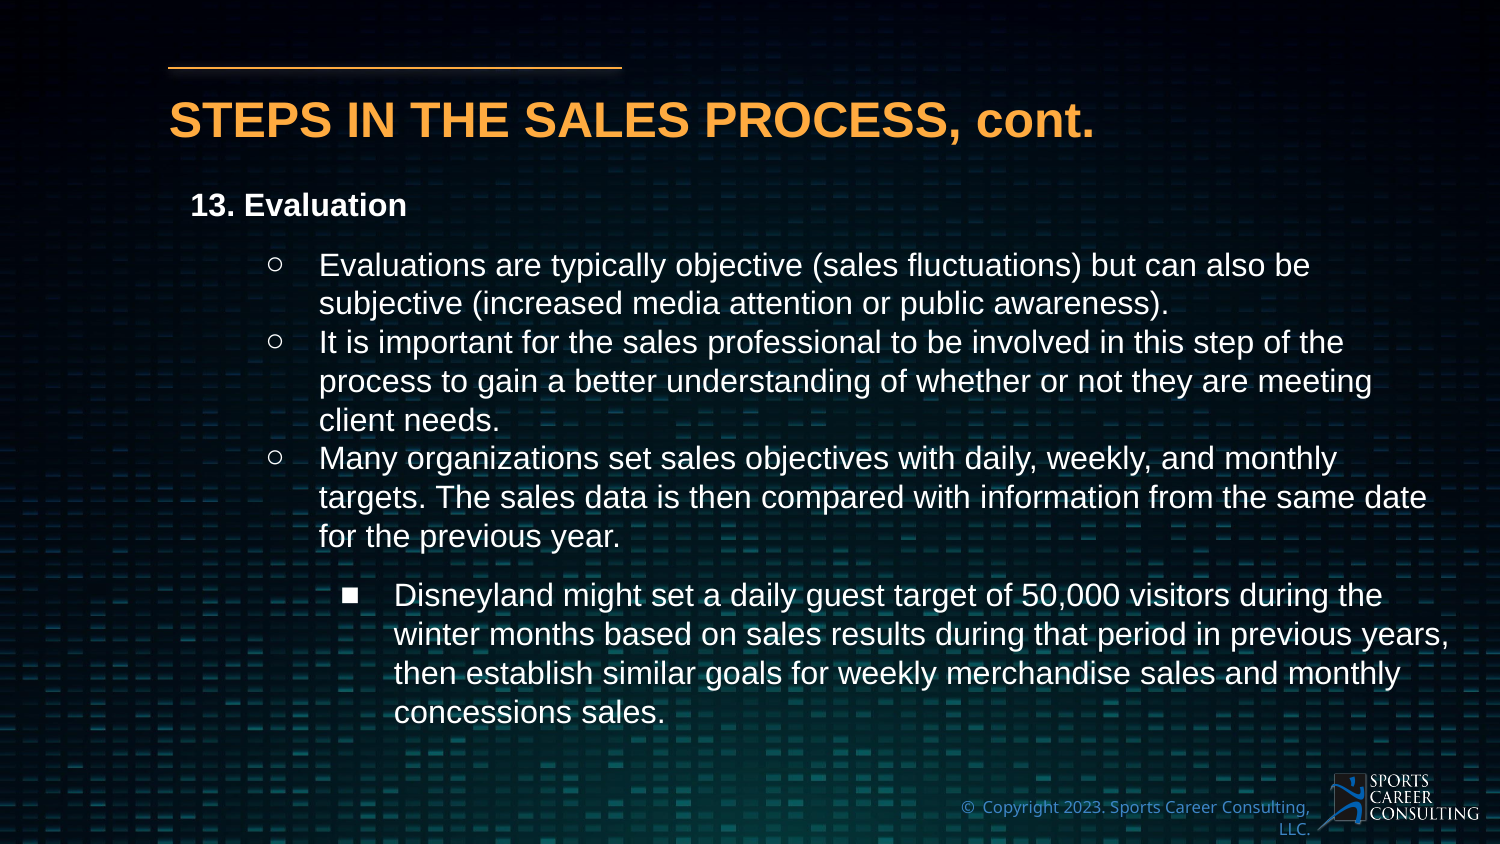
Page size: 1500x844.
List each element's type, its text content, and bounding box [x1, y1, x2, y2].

picture [0, 0, 1500, 844]
title STEPS IN THE SALES PROCESS, cont. [153, 72, 1469, 169]
list Evaluation Evaluations are typically objective (sales fluctuations) but can also be subjective (increased media attention or public awareness). It is important for the sales professional to be involved in this step of the process to gain a better understanding of whether or not they are meeting client needs. Many organizations set sales objectives with daily, weekly, and monthly targets. The sales data is then compared with information from the same date for the previous year. Disneyland might set a daily guest target of 50,000 visitors during the winter months based on sales results during that period in previous years, then establish similar goals for weekly merchandise sales and monthly concessions sales. [153, 169, 1469, 753]
text_box © Copyright 2023. Sports Career Consulting, LLC. [914, 769, 1326, 844]
